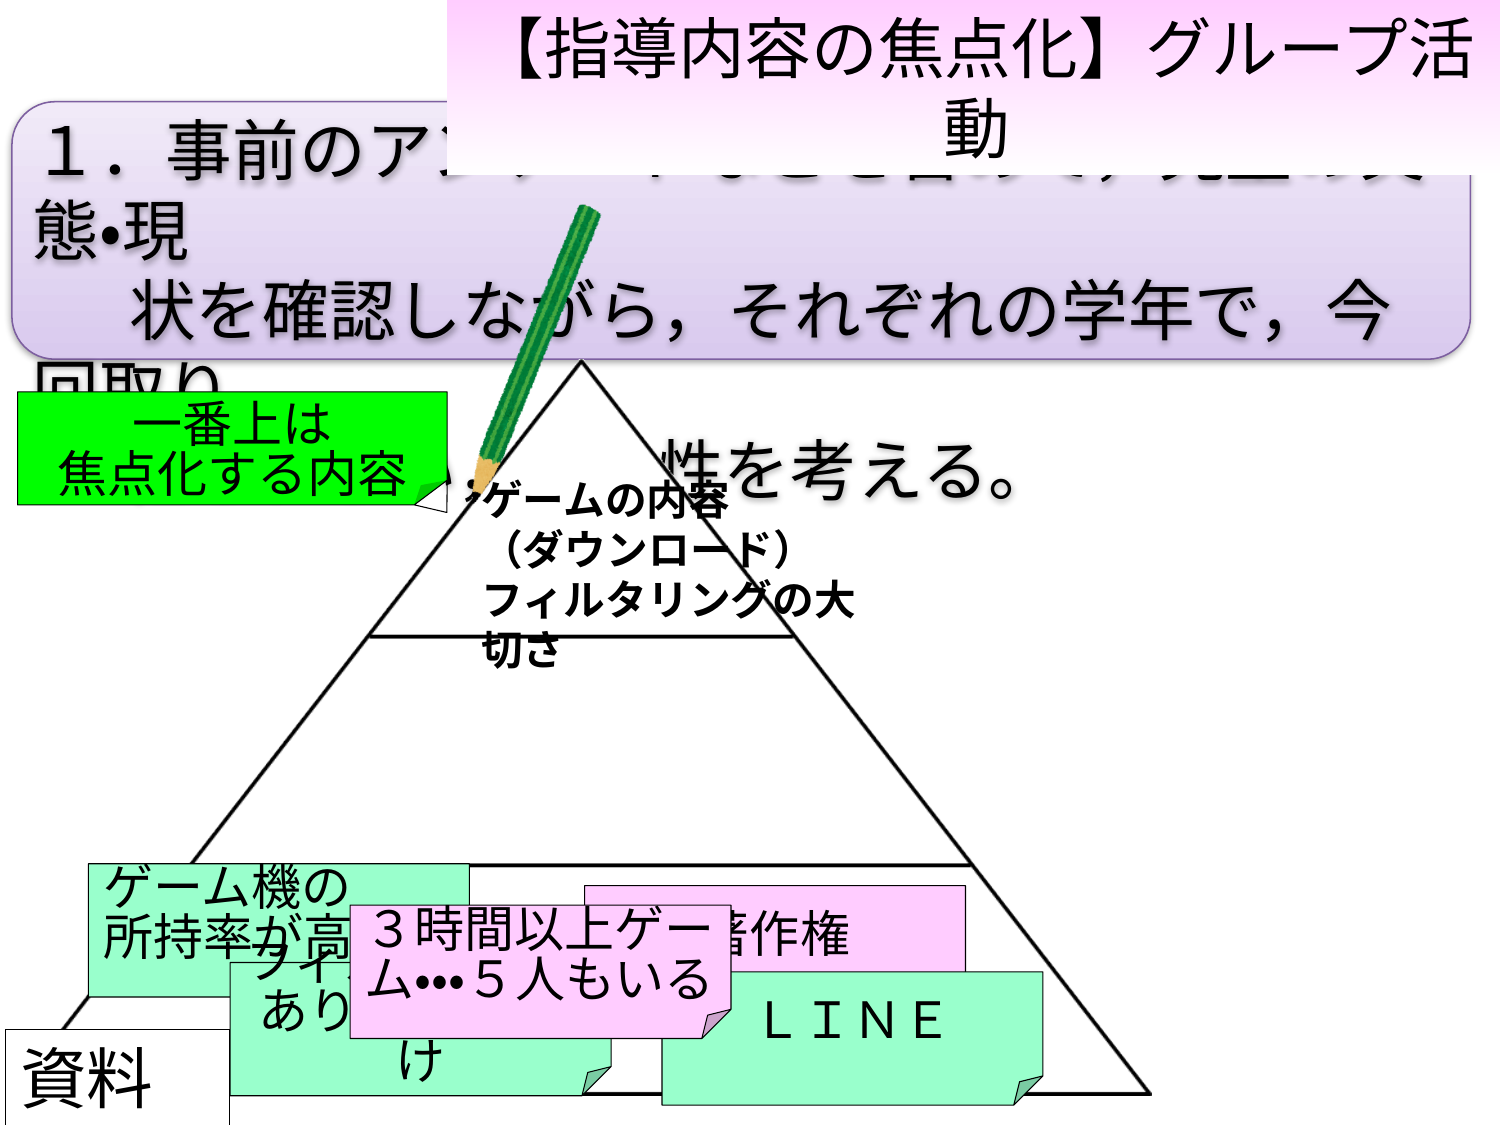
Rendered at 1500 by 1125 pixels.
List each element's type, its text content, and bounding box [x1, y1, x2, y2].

text_box １．事前のアンケートなどを含めて，児童の実態・現 状を確認しながら，それぞれの学年で，今回取り 組むねらい，方向性を考える。 [17, 101, 1471, 517]
picture [11, 196, 1152, 1096]
text_box 資料５ [5, 1029, 230, 1125]
text_box 【指導内容の焦点化】グループ活動 [447, 0, 1500, 175]
